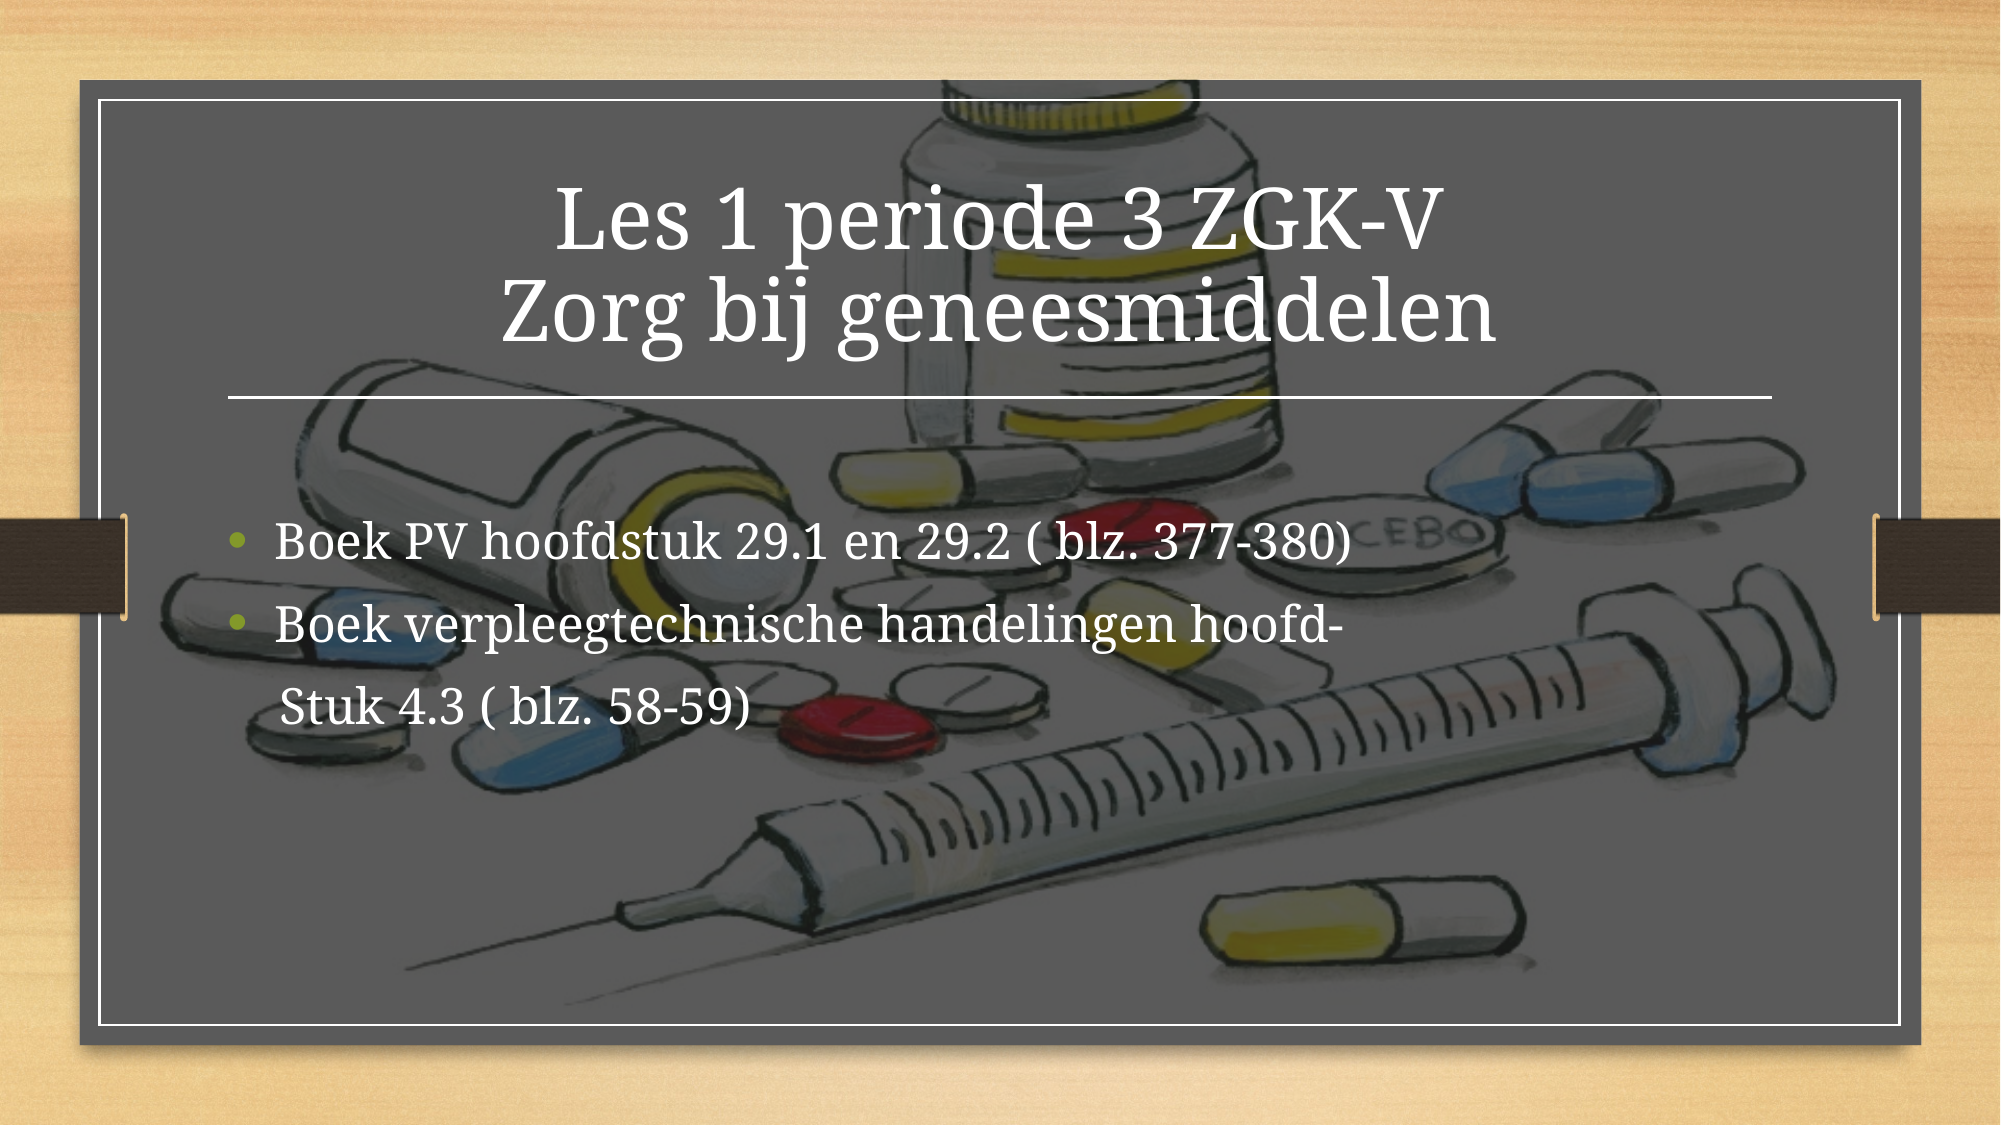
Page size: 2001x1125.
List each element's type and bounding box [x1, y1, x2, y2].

text_box [0, 0, 2000, 513]
picture [79, 622, 1922, 1046]
text_box [0, 622, 2000, 1125]
picture [79, 79, 1922, 513]
text_box [0, 513, 2000, 622]
